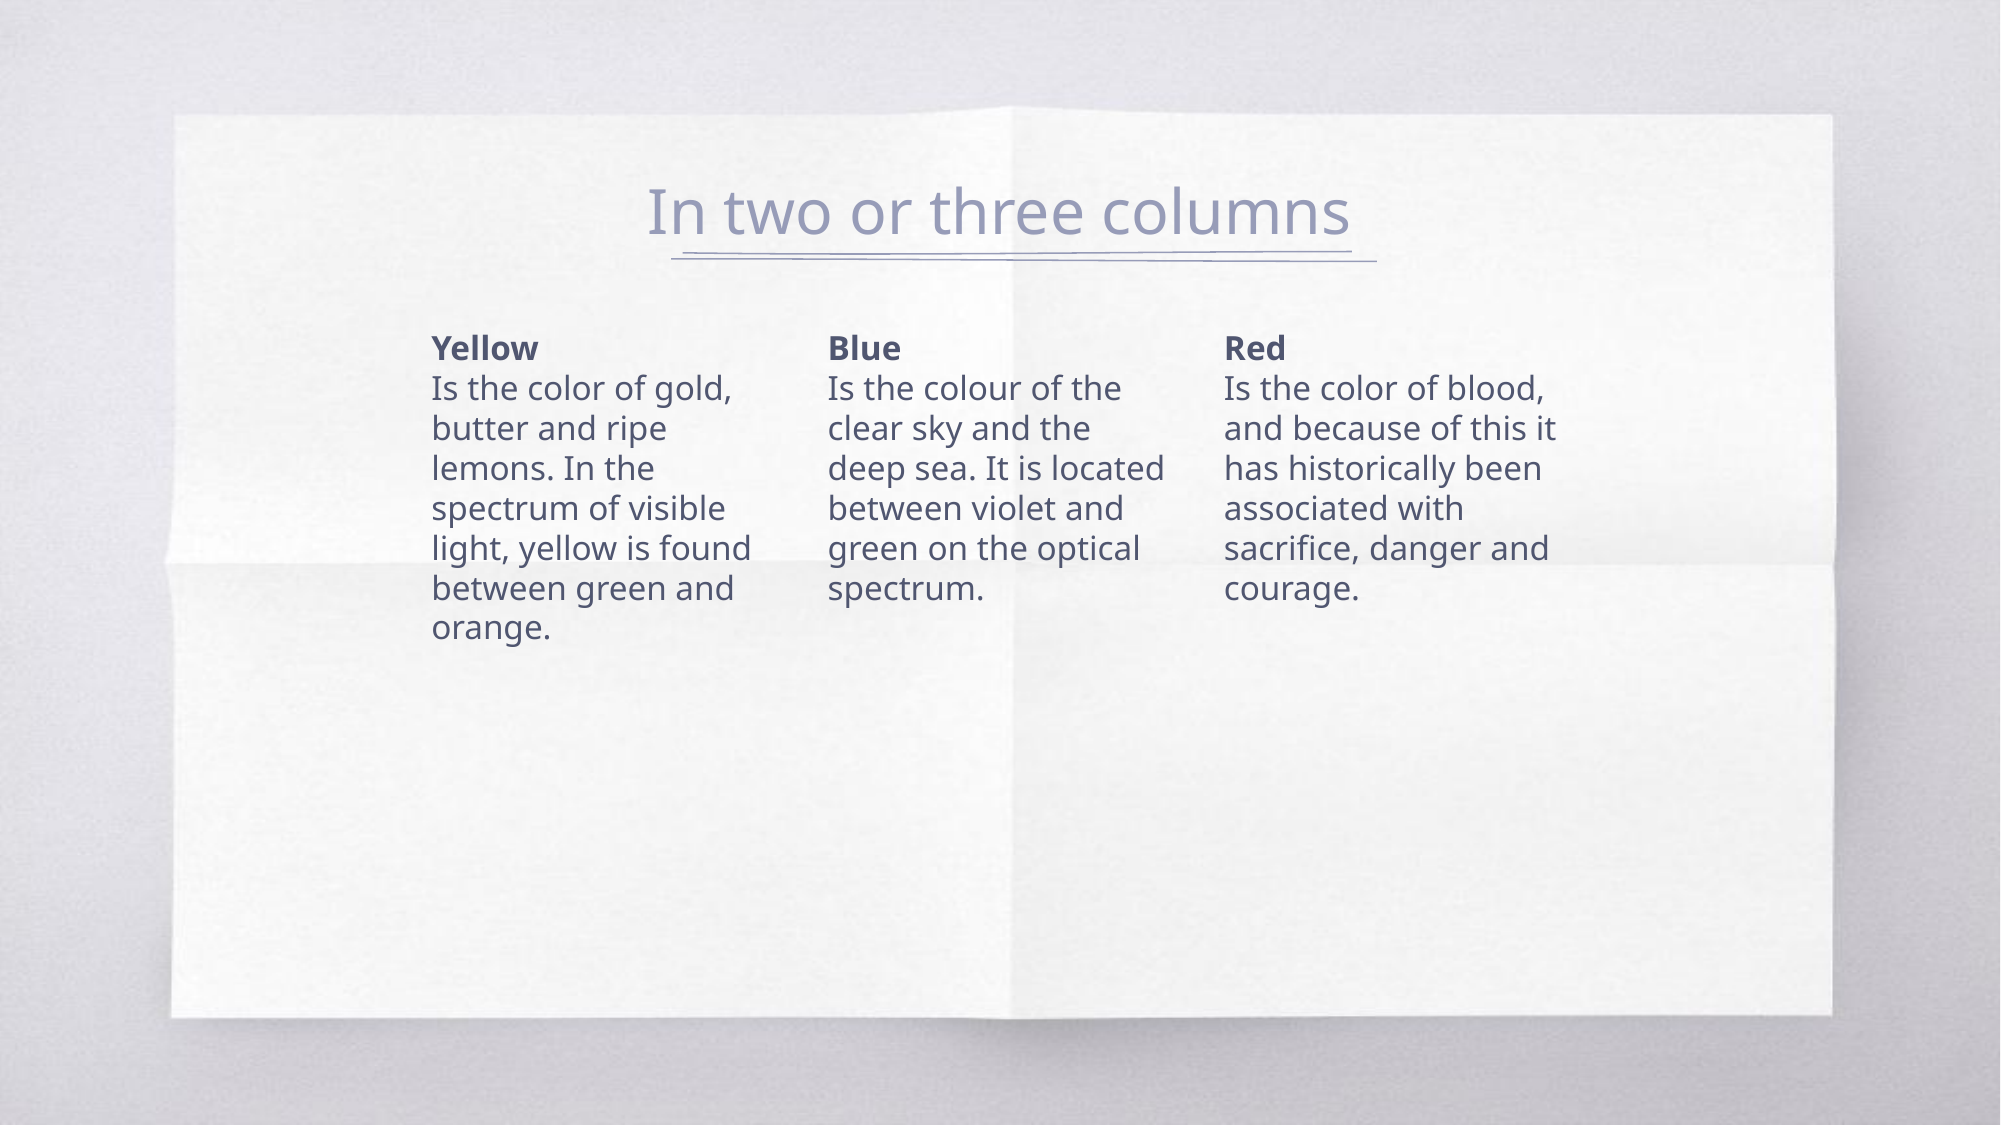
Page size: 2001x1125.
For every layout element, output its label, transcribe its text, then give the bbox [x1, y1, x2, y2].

list Blue Is the colour of the clear sky and the deep sea. It is located between violet and green on the optical spectrum. [812, 312, 1190, 984]
list Yellow Is the color of gold, butter and ripe lemons. In the spectrum of visible light, yellow is found between green and orange. [416, 312, 794, 984]
title In two or three columns [418, 113, 1582, 263]
picture [0, 0, 2001, 1125]
list Red Is the color of blood, and because of this it has historically been associated with sacrifice, danger and courage. [1208, 312, 1586, 984]
